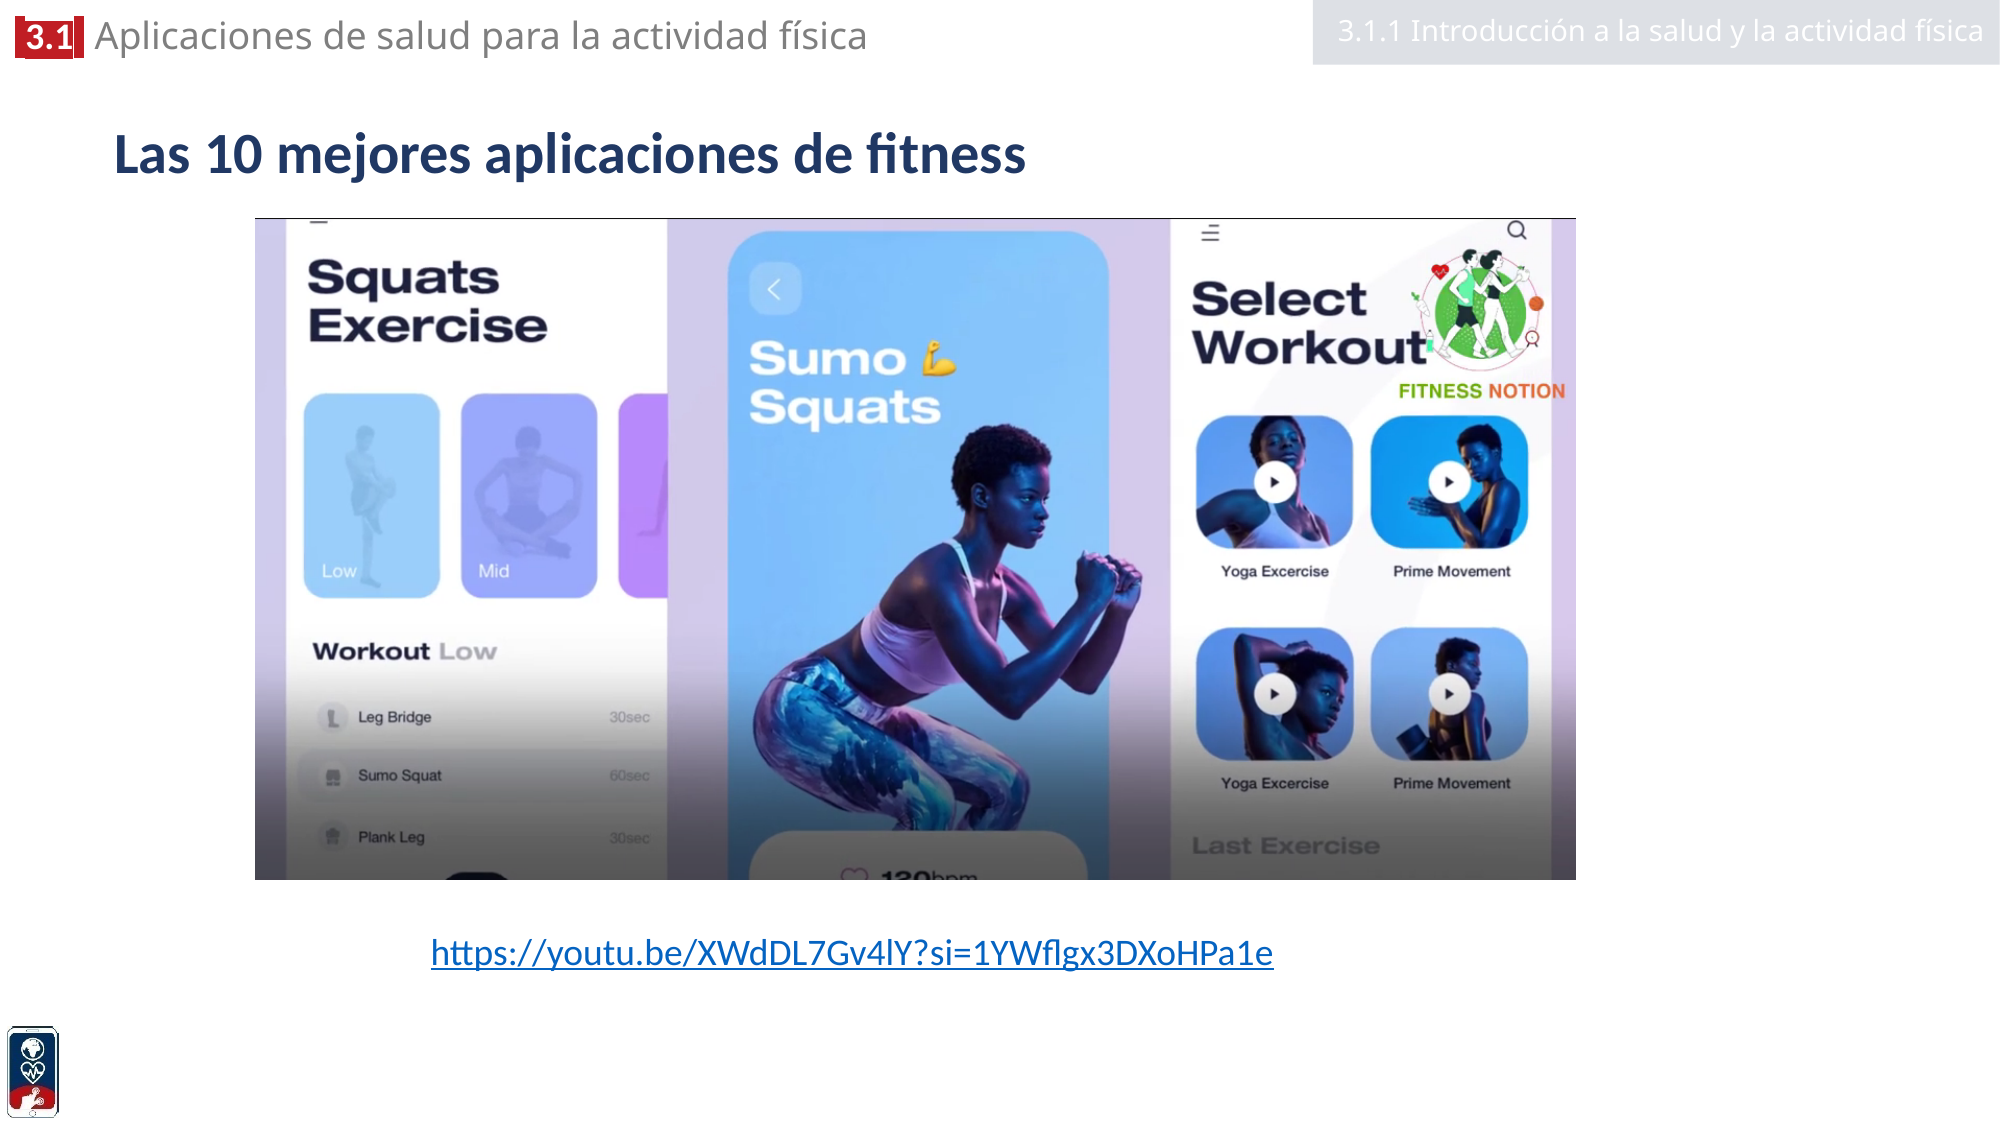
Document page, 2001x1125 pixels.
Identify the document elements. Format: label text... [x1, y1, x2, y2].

text_box https://youtu.be/XWdDL7Gv4lY?si=1YWflgx3DXoHPa1e [415, 920, 1536, 1025]
picture [7, 1026, 59, 1118]
picture [255, 218, 1576, 880]
title Las 10 mejores aplicaciones de fitness [99, 105, 1969, 205]
text_box 3.1.1 Introducción a la salud y la actividad física [1312, 0, 2000, 65]
